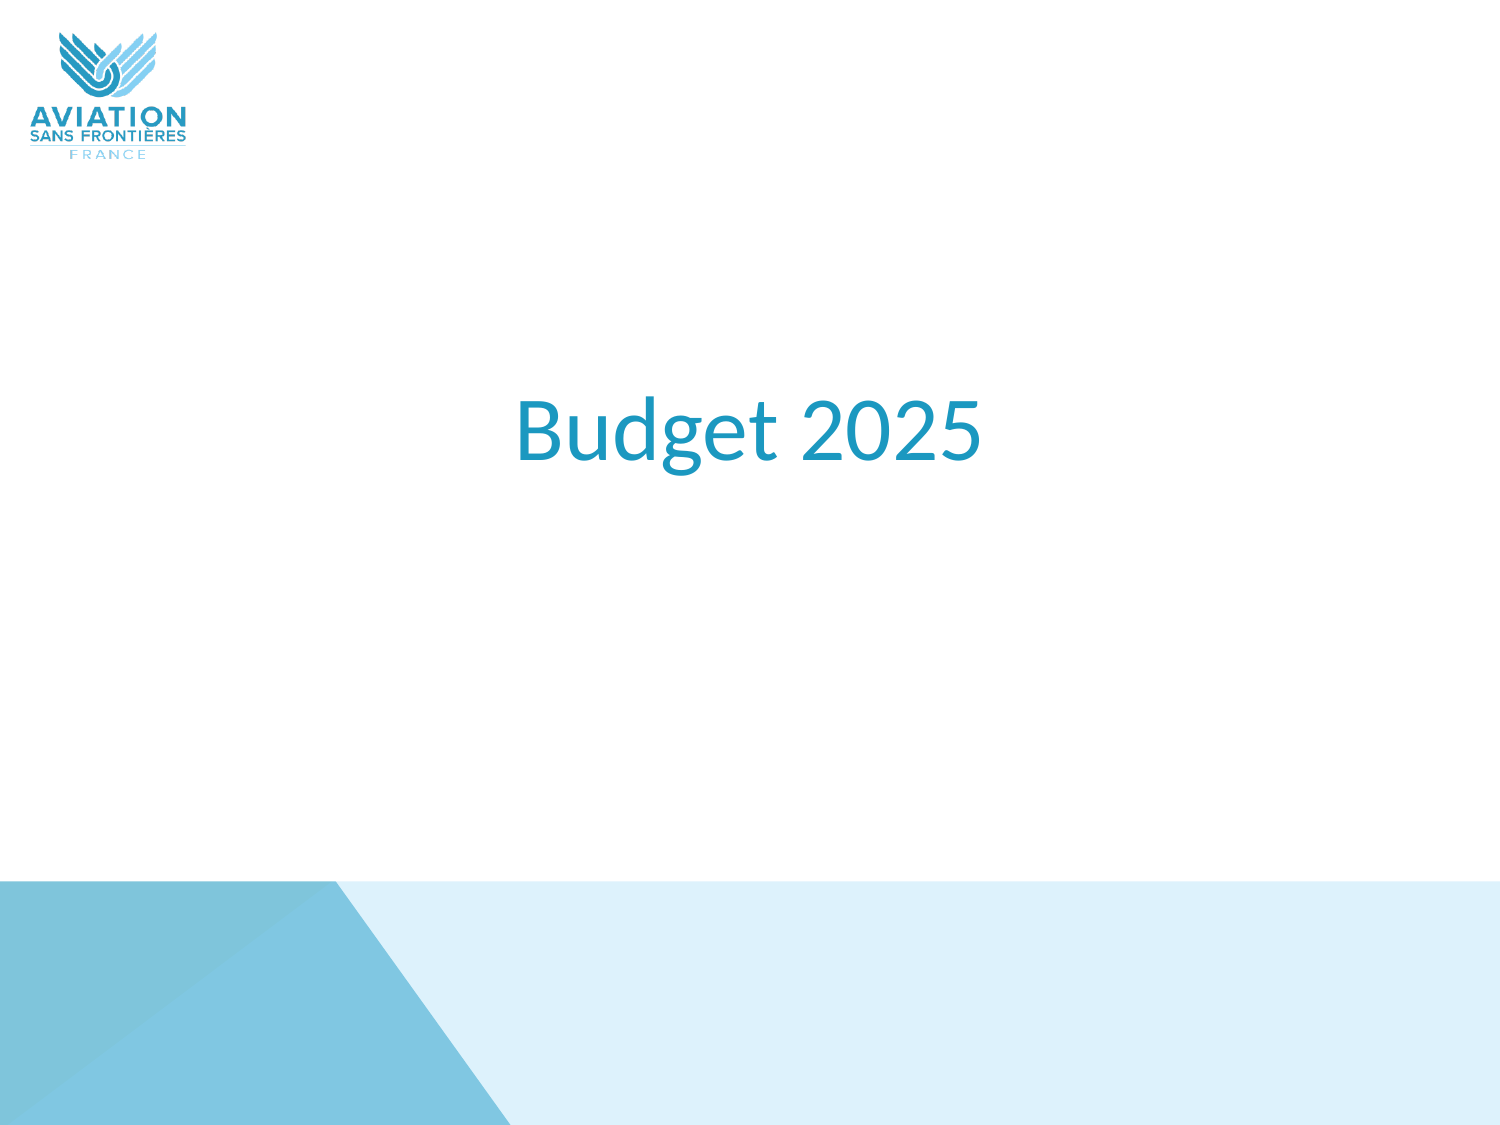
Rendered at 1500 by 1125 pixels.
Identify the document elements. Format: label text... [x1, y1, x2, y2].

picture [29, 30, 186, 162]
title Budget 2025 [112, 361, 1388, 603]
